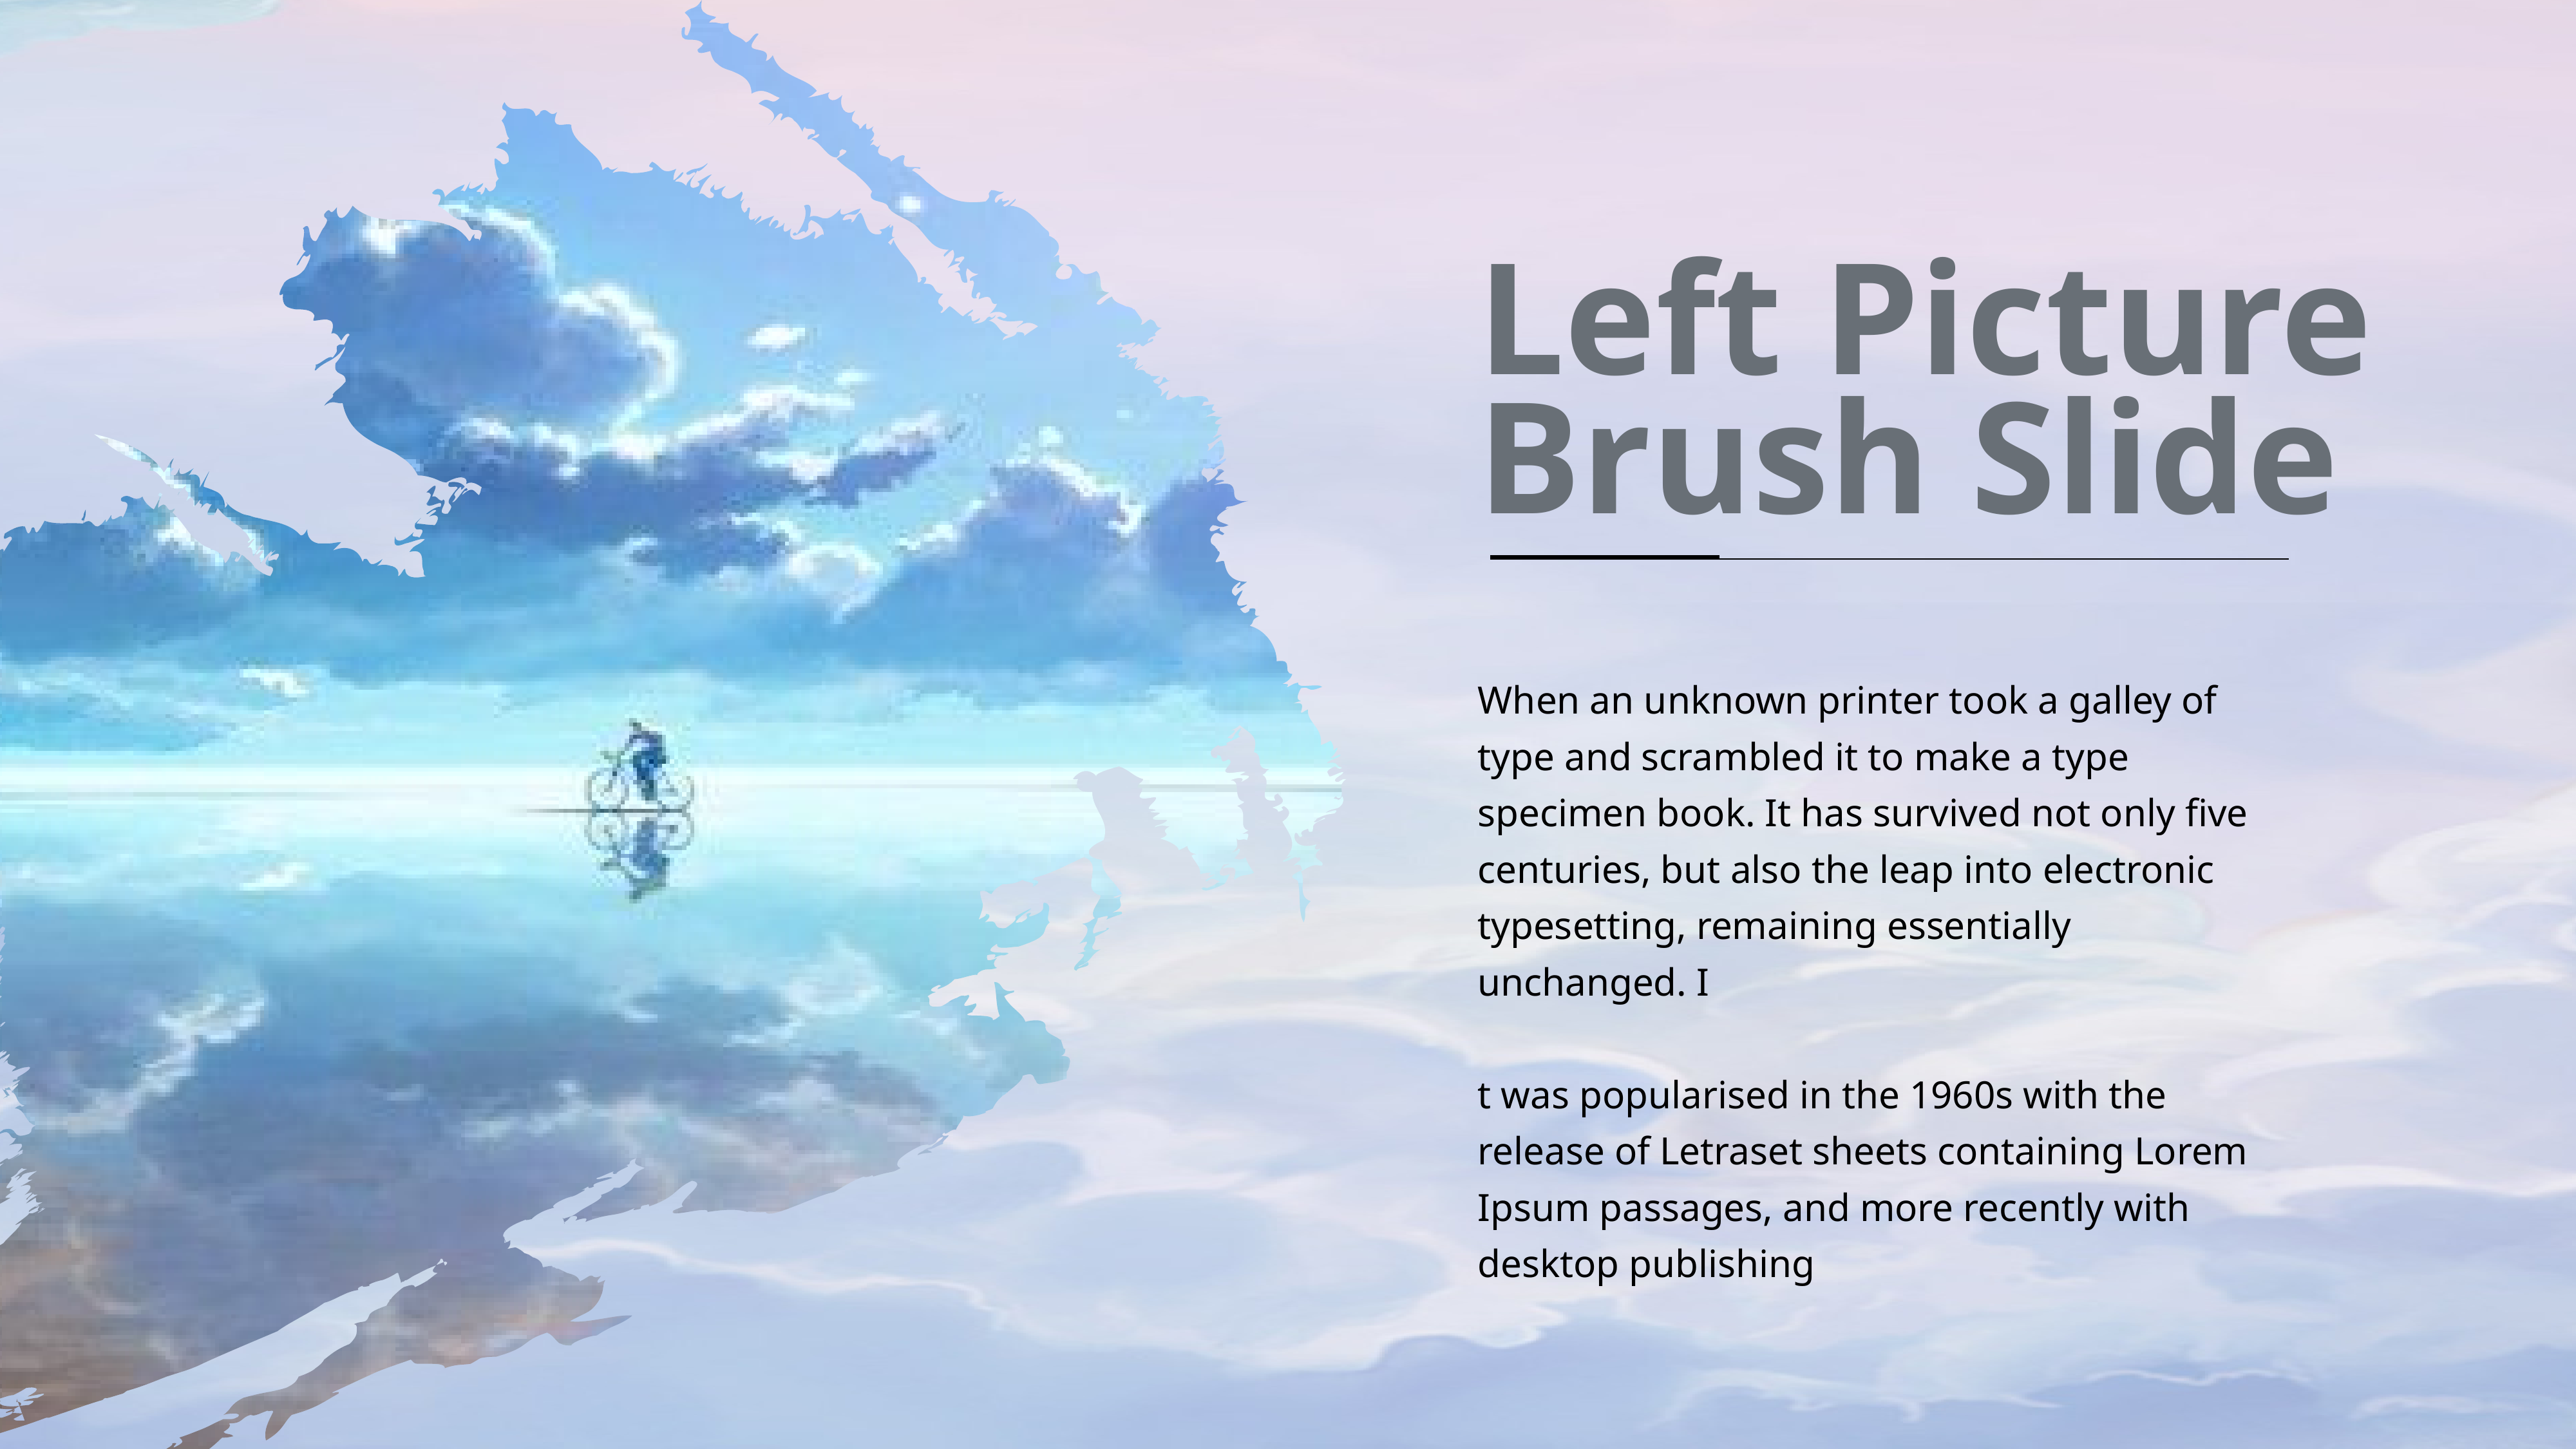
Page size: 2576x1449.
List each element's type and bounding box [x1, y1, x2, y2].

text_box [1468, 258, 2442, 1251]
picture [0, 0, 2576, 1449]
